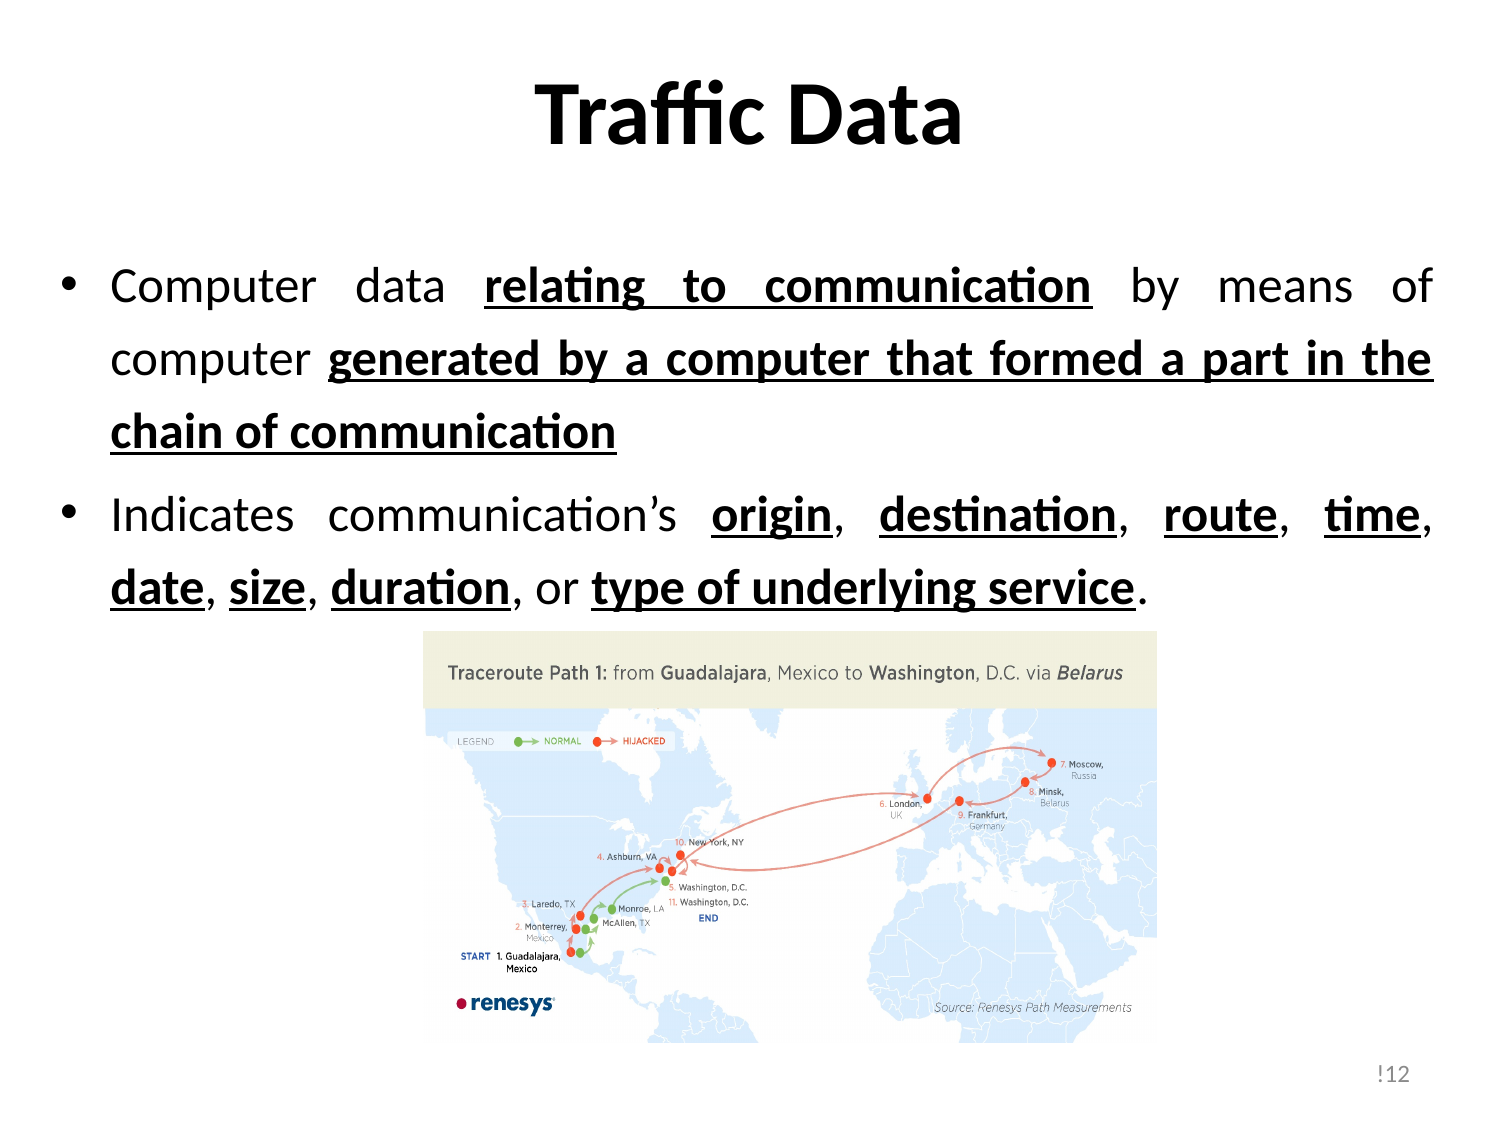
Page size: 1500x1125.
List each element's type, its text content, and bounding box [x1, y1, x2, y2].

picture [423, 631, 1158, 1043]
title Traffic Data [75, 45, 1425, 233]
slide_number !12 [1074, 1042, 1425, 1103]
list Computer data relating to communication by means of computer generated by a computer that formed a part in the chain of communication Indicates communication’s origin, destination, route, time, date, size, duration, or type of underlying service. [45, 232, 1449, 632]
